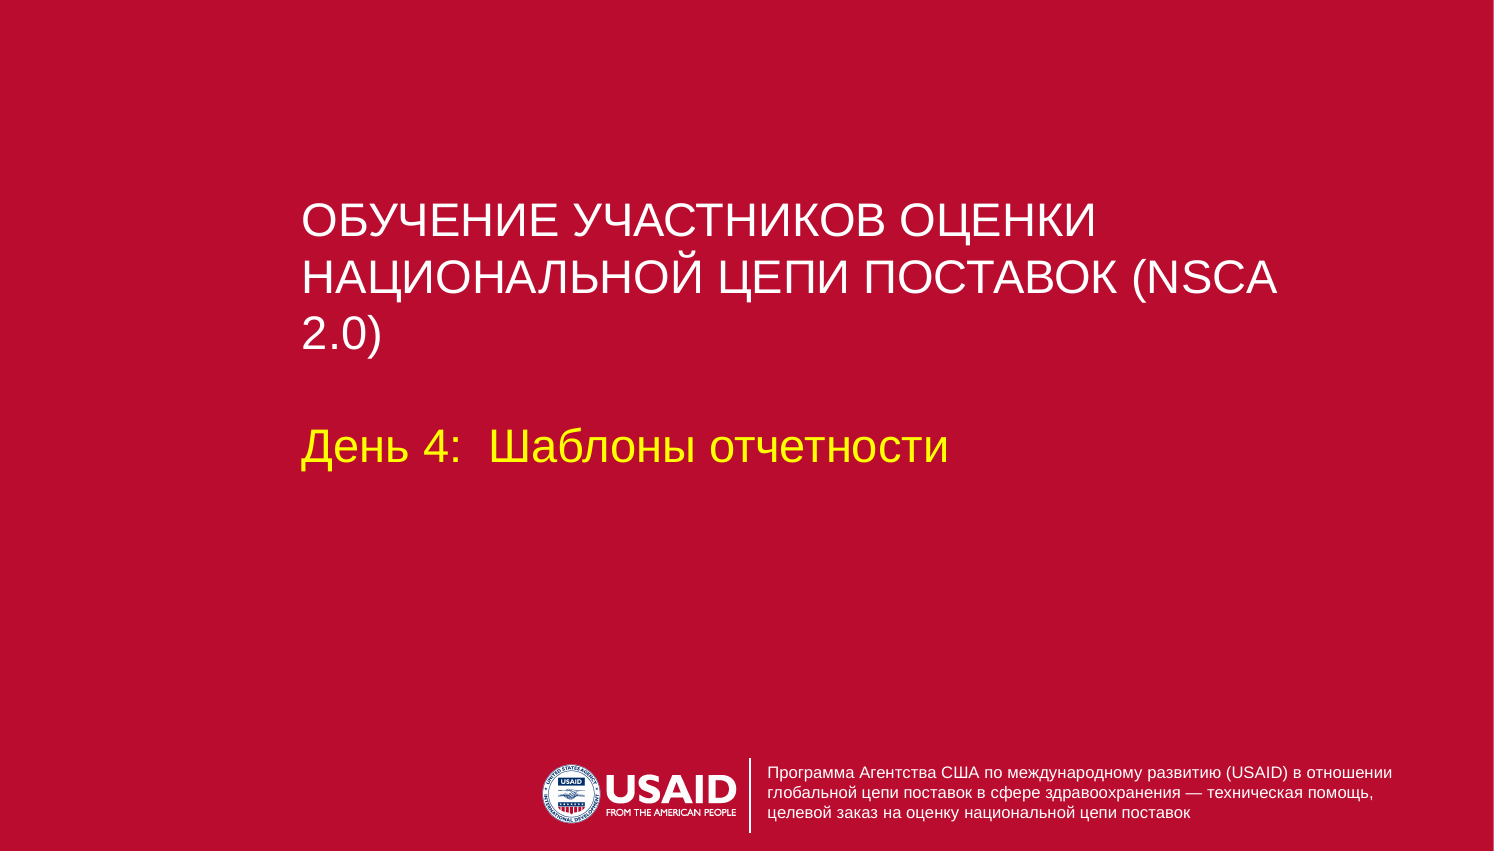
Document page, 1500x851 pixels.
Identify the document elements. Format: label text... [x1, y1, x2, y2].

text_box ОБУЧЕНИЕ УЧАСТНИКОВ ОЦЕНКИ НАЦИОНАЛЬНОЙ ЦЕПИ ПОСТАВОК (NSCA 2.0) День 4: Шаблоны отчетности [290, 183, 1302, 478]
text_box [0, 0, 1494, 851]
picture [538, 760, 744, 831]
text_box Программа Агентства США по международному развитию (USAID) в отношении глобальной цепи поставок в сфере здравоохранения ― техническая помощь, целевой заказ на оценку национальной цепи поставок [756, 756, 1484, 828]
